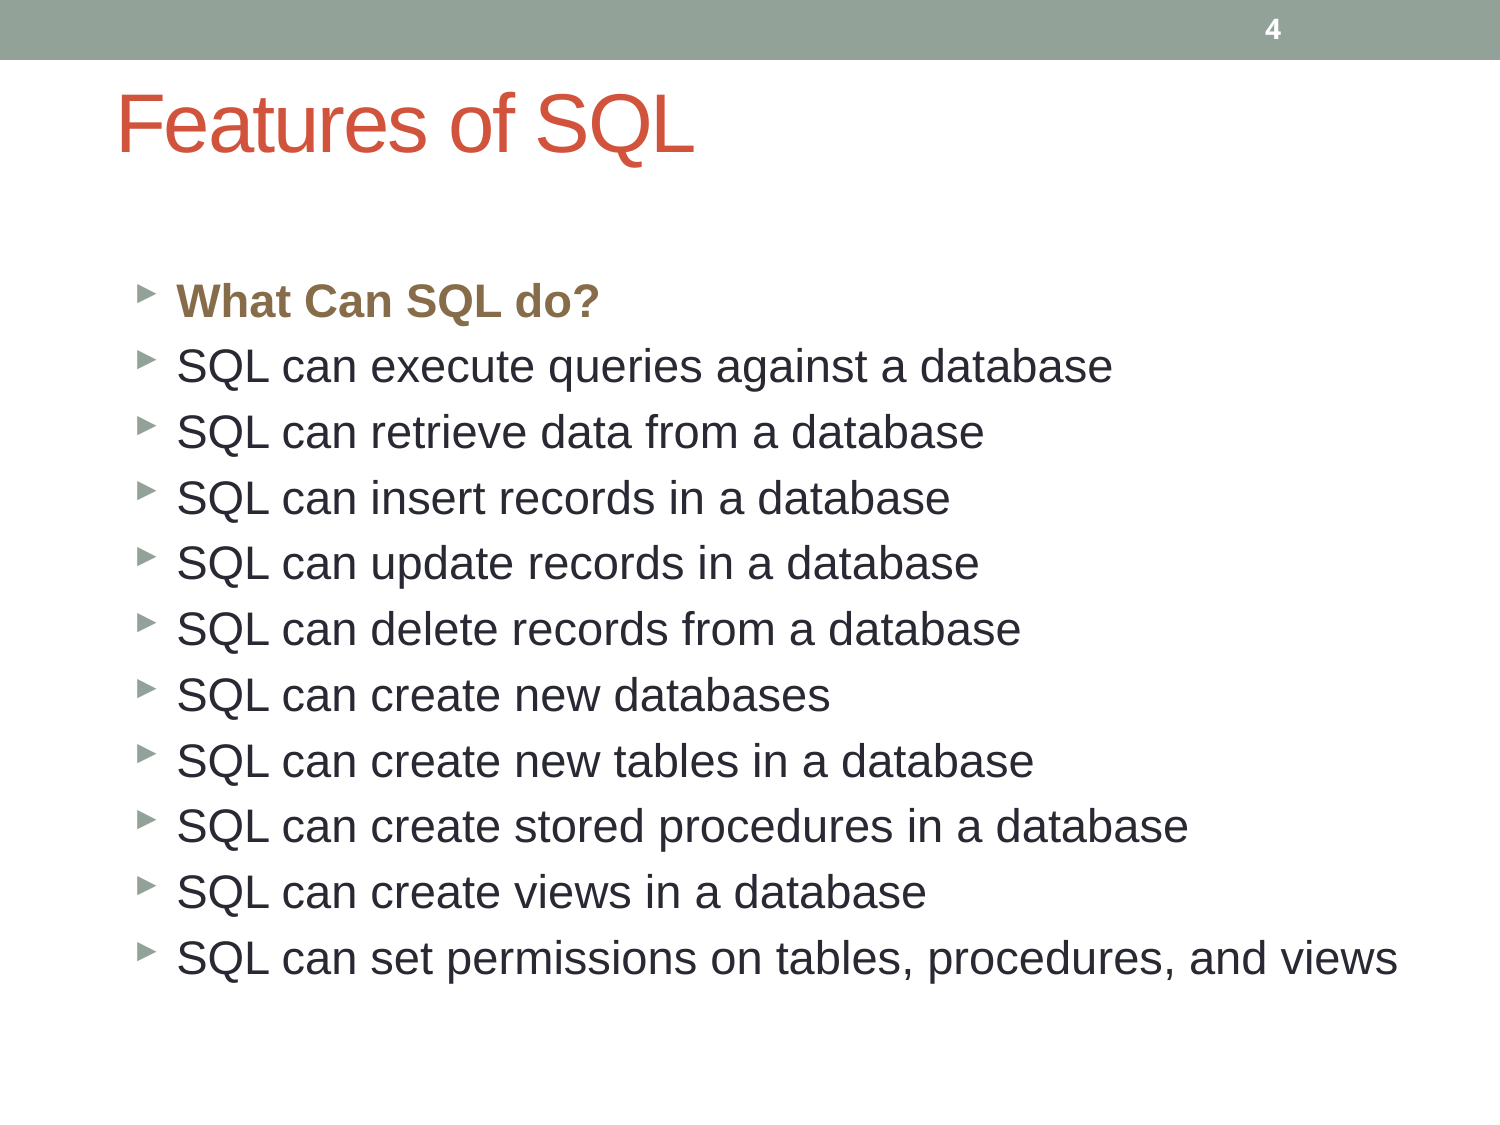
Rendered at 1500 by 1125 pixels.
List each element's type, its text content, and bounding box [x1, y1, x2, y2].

list What Can SQL do? SQL can execute queries against a database SQL can retrieve data from a database SQL can insert records in a database SQL can update records in a database SQL can delete records from a database SQL can create new databases SQL can create new tables in a database SQL can create stored procedures in a database SQL can create views in a database SQL can set permissions on tables, procedures, and views [100, 262, 1438, 1000]
title Features of SQL [100, 37, 1438, 200]
slide_number 4 [1250, 3, 1425, 57]
